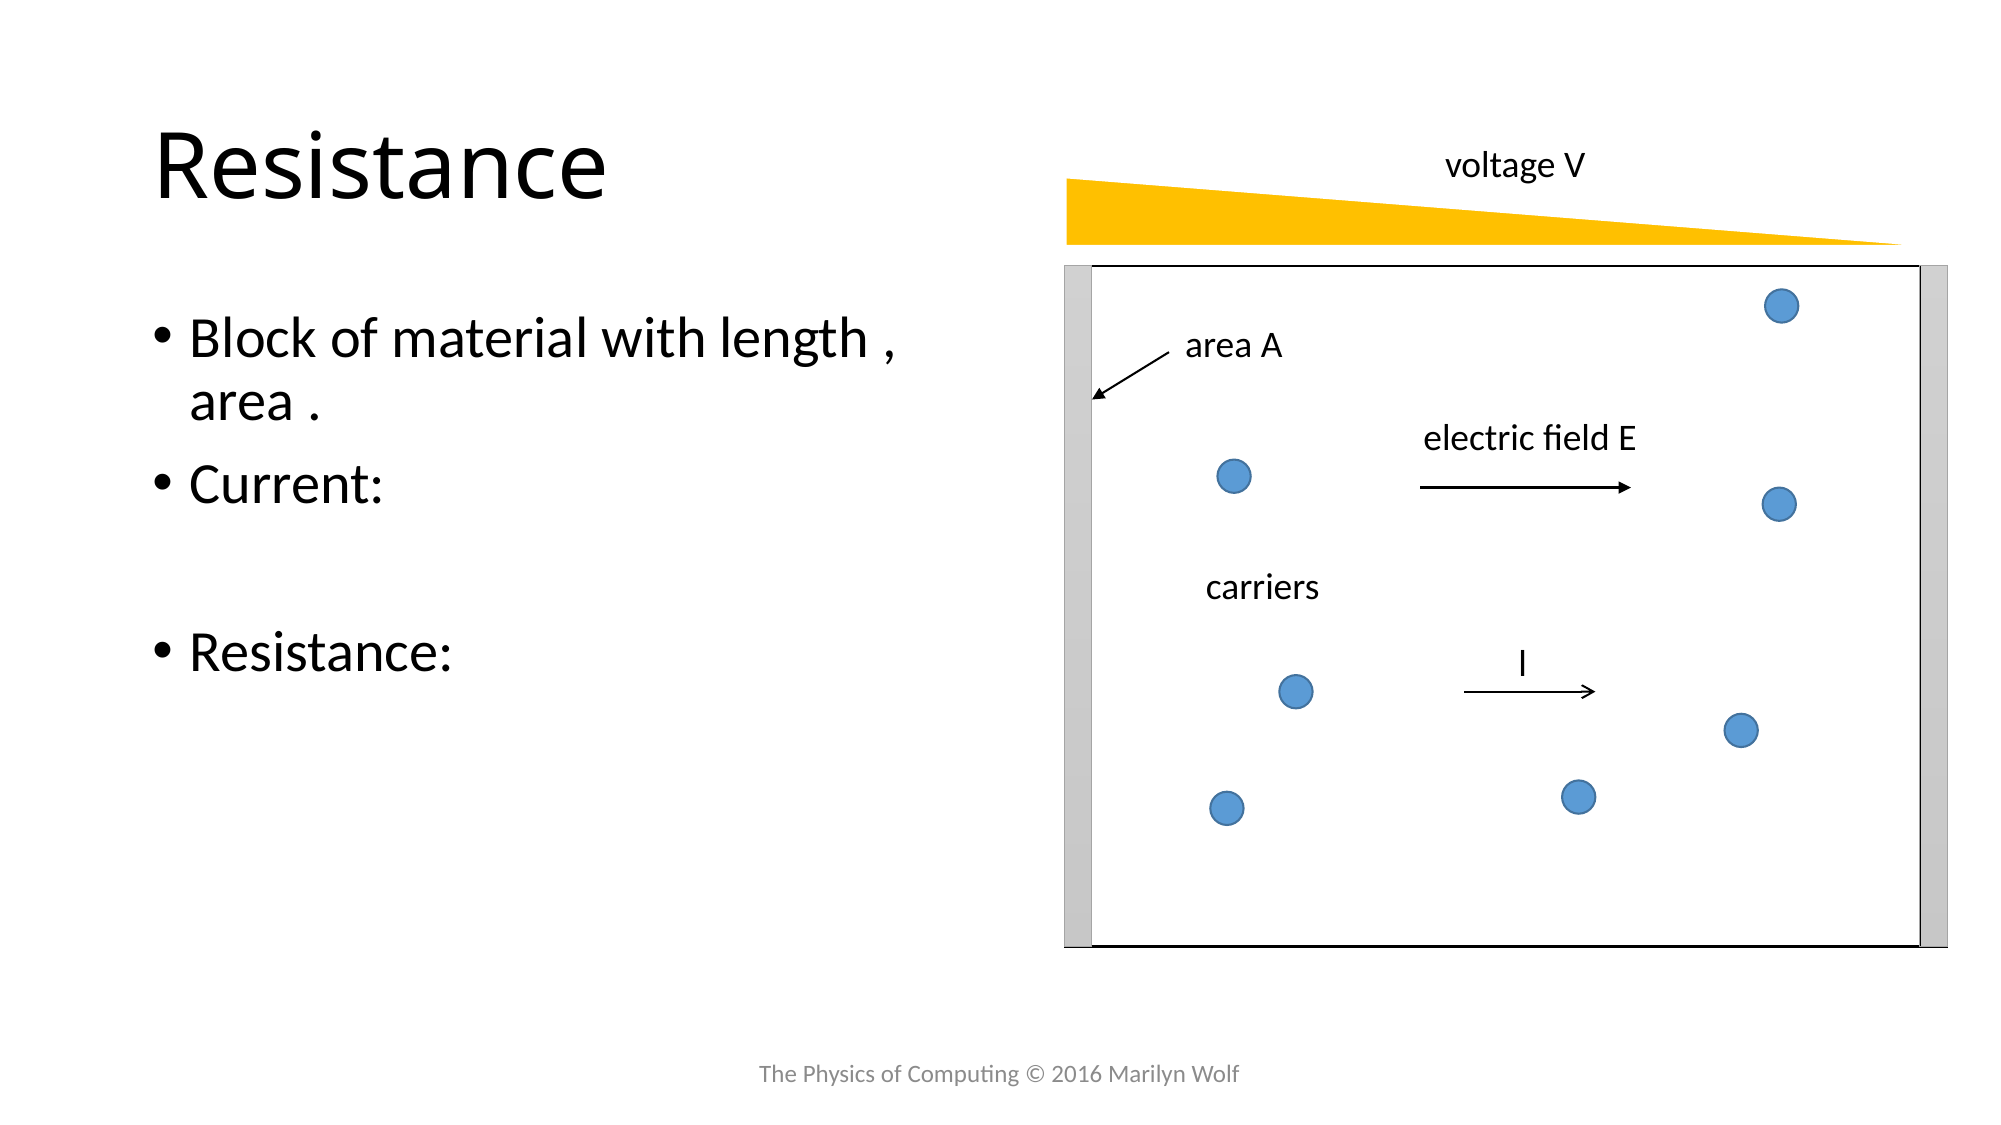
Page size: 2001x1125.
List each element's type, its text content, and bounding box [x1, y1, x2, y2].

text_box electric field E [1408, 405, 1652, 466]
text_box [1278, 674, 1314, 710]
text_box [1761, 486, 1797, 522]
text_box [1064, 265, 1948, 948]
text_box l [1503, 631, 1542, 691]
text_box area A [1170, 312, 1298, 372]
footer The Physics of Computing © 2016 Marilyn Wolf [662, 1042, 1338, 1103]
text_box [1063, 175, 1948, 249]
text_box [1723, 712, 1759, 749]
text_box [1561, 779, 1597, 815]
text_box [1091, 352, 1169, 400]
text_box [1064, 265, 1092, 947]
text_box [1209, 790, 1245, 827]
text_box carriers [1191, 554, 1335, 615]
text_box [1919, 265, 1948, 947]
title Resistance [137, 59, 1863, 278]
text_box [1216, 458, 1252, 494]
text_box voltage V [1430, 132, 1601, 192]
text_box [1763, 288, 1800, 324]
